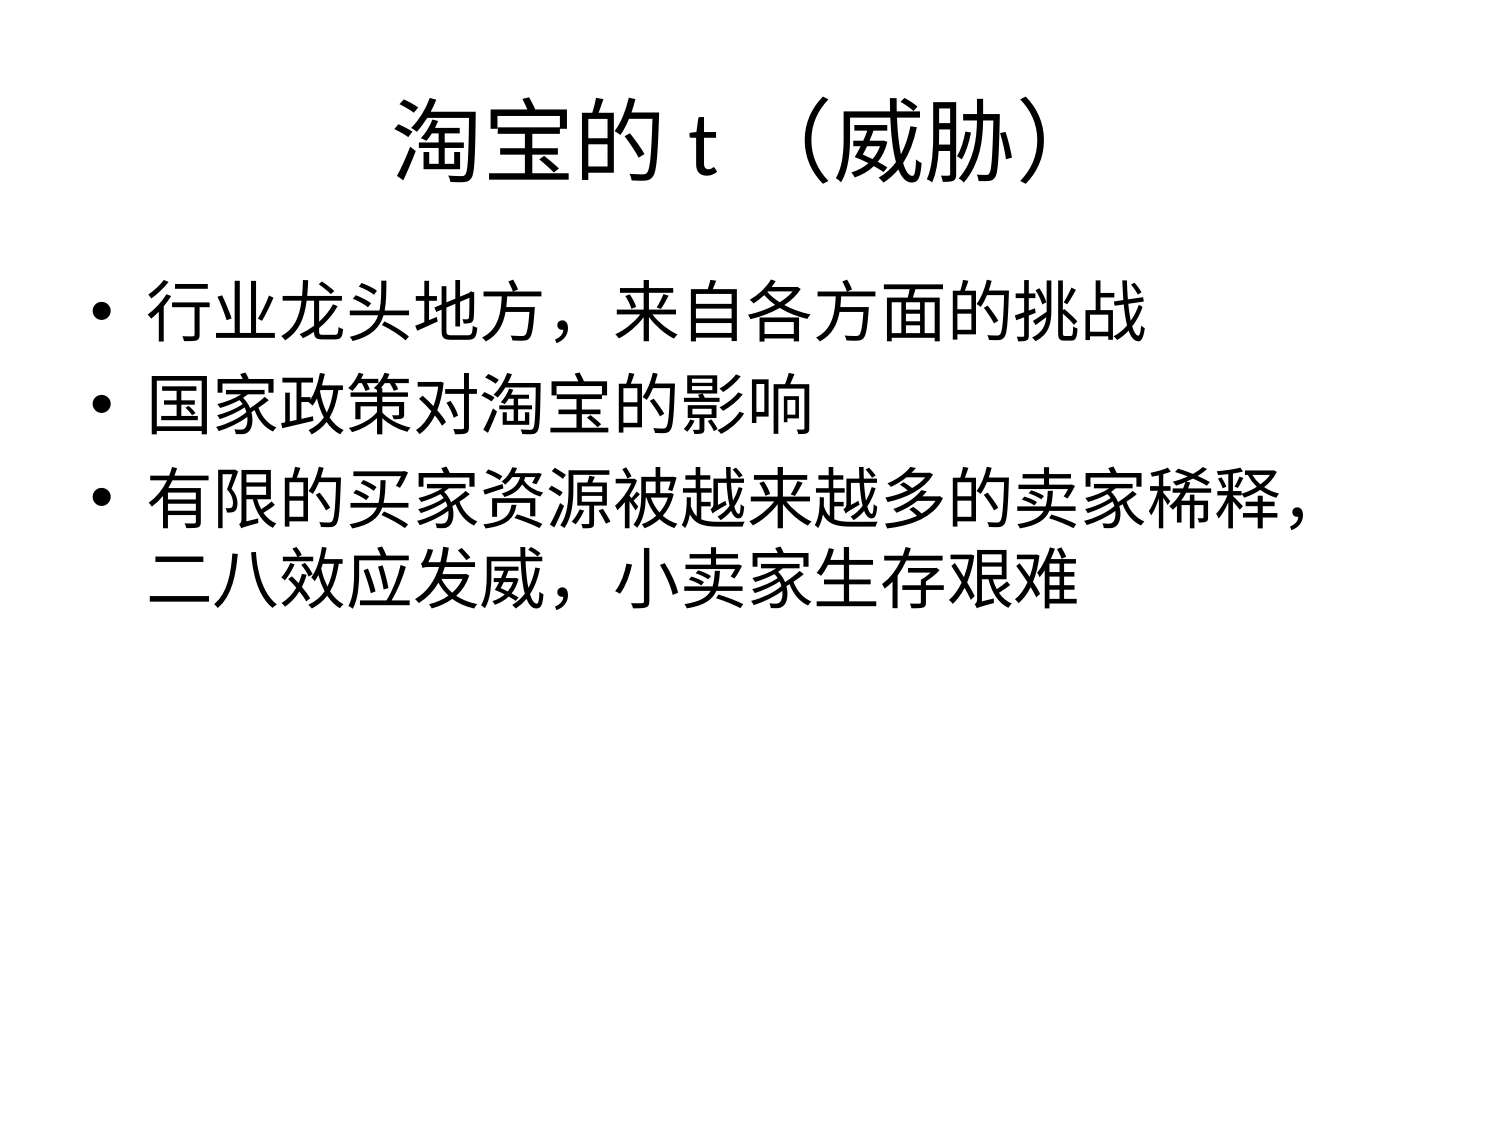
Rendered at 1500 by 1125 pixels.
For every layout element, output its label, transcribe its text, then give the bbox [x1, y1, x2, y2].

title 淘宝的t（威胁） [75, 45, 1425, 233]
list 行业龙头地方，来自各方面的挑战 国家政策对淘宝的影响 有限的买家资源被越来越多的卖家稀释，二八效应发威，小卖家生存艰难 [75, 262, 1425, 1005]
